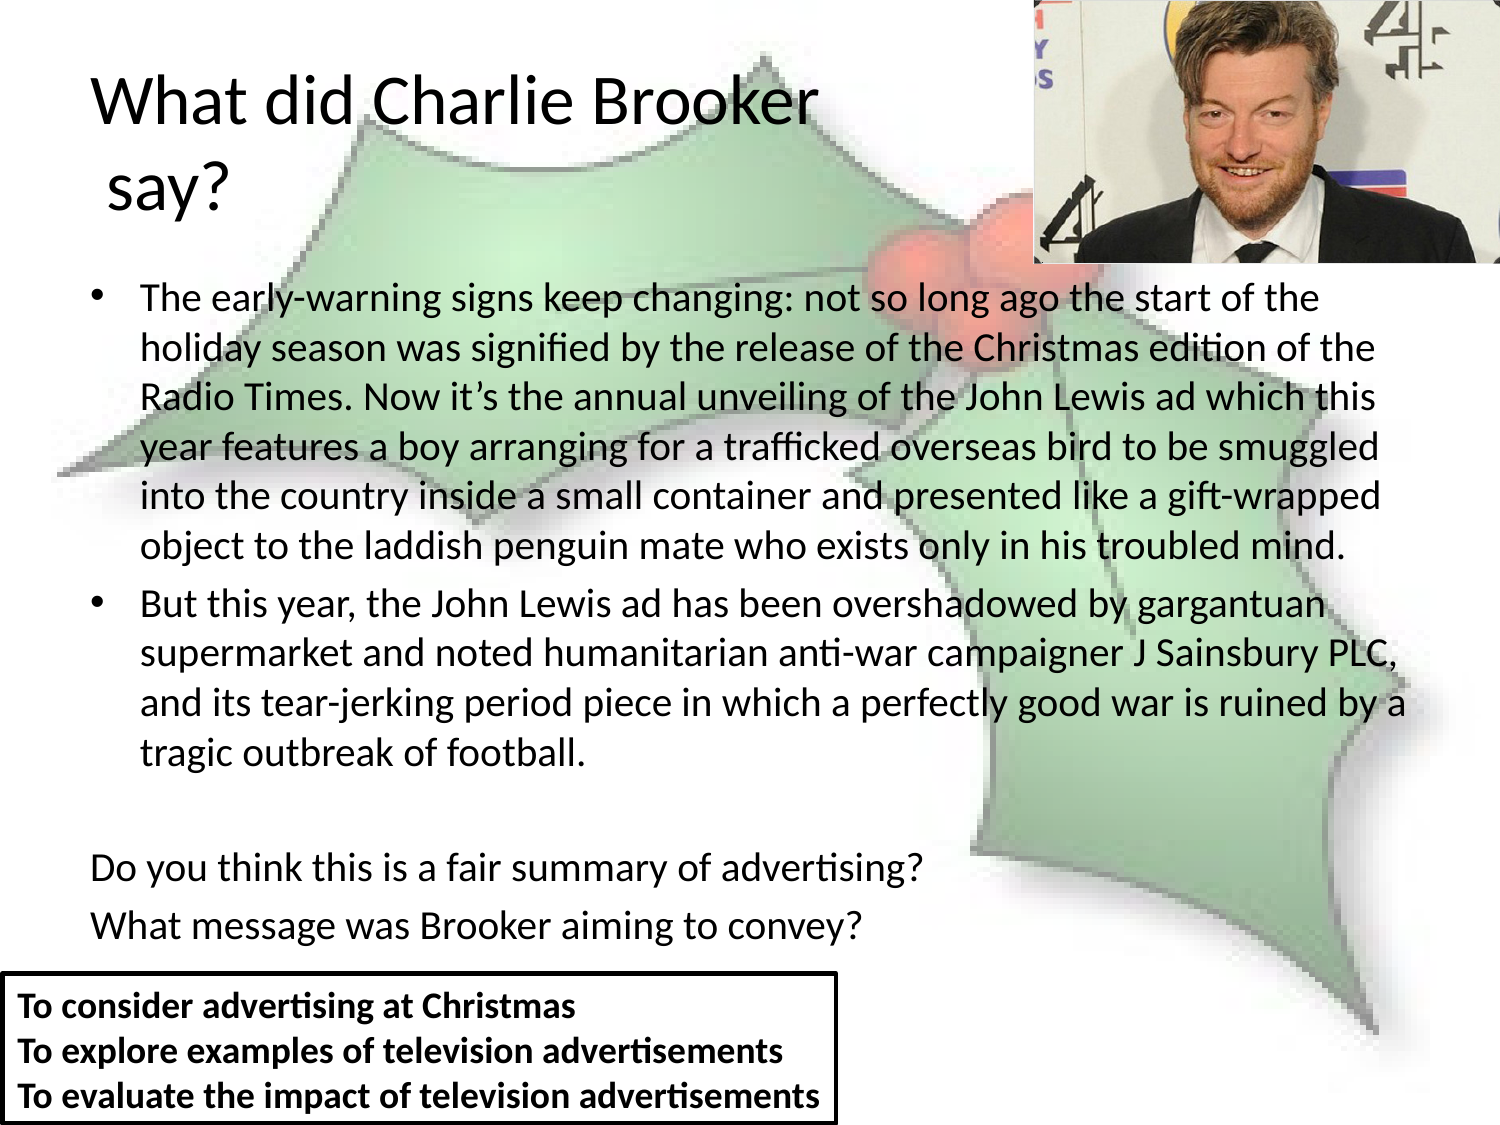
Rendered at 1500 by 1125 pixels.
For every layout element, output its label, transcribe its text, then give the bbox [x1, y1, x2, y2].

list The early-warning signs keep changing: not so long ago the start of the holiday season was signified by the release of the Christmas edition of the Radio Times. Now it’s the annual unveiling of the John Lewis ad which this year features a boy arranging for a trafficked overseas bird to be smuggled into the country inside a small container and presented like a gift-wrapped object to the laddish penguin mate who exists only in his troubled mind. But this year, the John Lewis ad has been overshadowed by gargantuan supermarket and noted humanitarian anti-war campaigner J Sainsbury PLC, and its tear-jerking period piece in which a perfectly good war is ruined by a tragic outbreak of football. Do you think this is a fair summary of advertising? What message was Brooker aiming to convey? [75, 262, 1425, 1005]
text_box To consider advertising at Christmas To explore examples of television advertisements To evaluate the impact of television advertisements [2, 973, 836, 1124]
picture [1033, 0, 1500, 264]
title What did Charlie Brooker say? [75, 45, 1028, 233]
